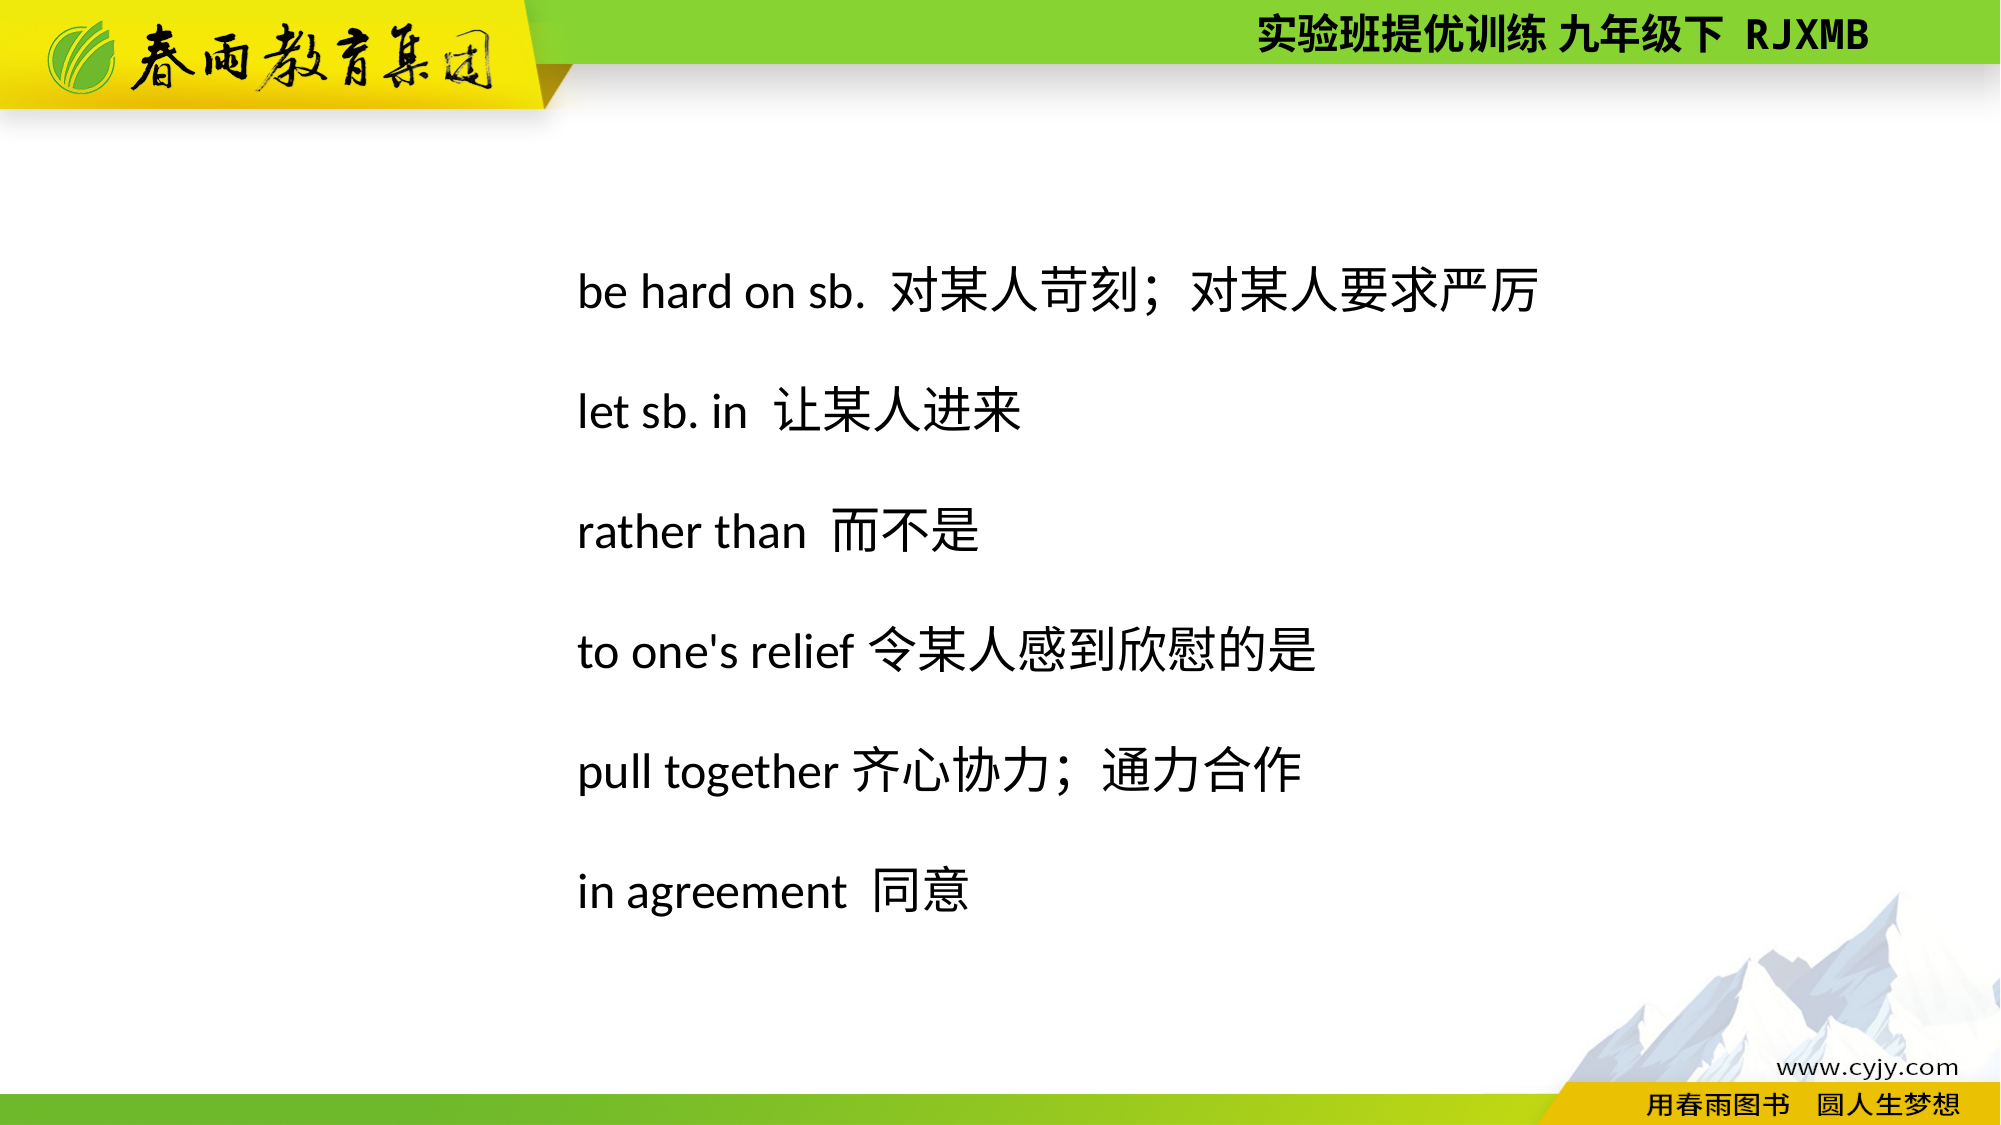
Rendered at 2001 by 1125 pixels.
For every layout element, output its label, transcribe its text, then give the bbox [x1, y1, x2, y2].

picture [0, 0, 2001, 1125]
text_box be hard on sb. 对某人苛刻；对某人要求严厉 let sb. in 让某人进来 rather than 而不是 to one's relief令某人感到欣慰的是 pull together齐心协力；通力合作 in agreement 同意 [462, 190, 1728, 926]
